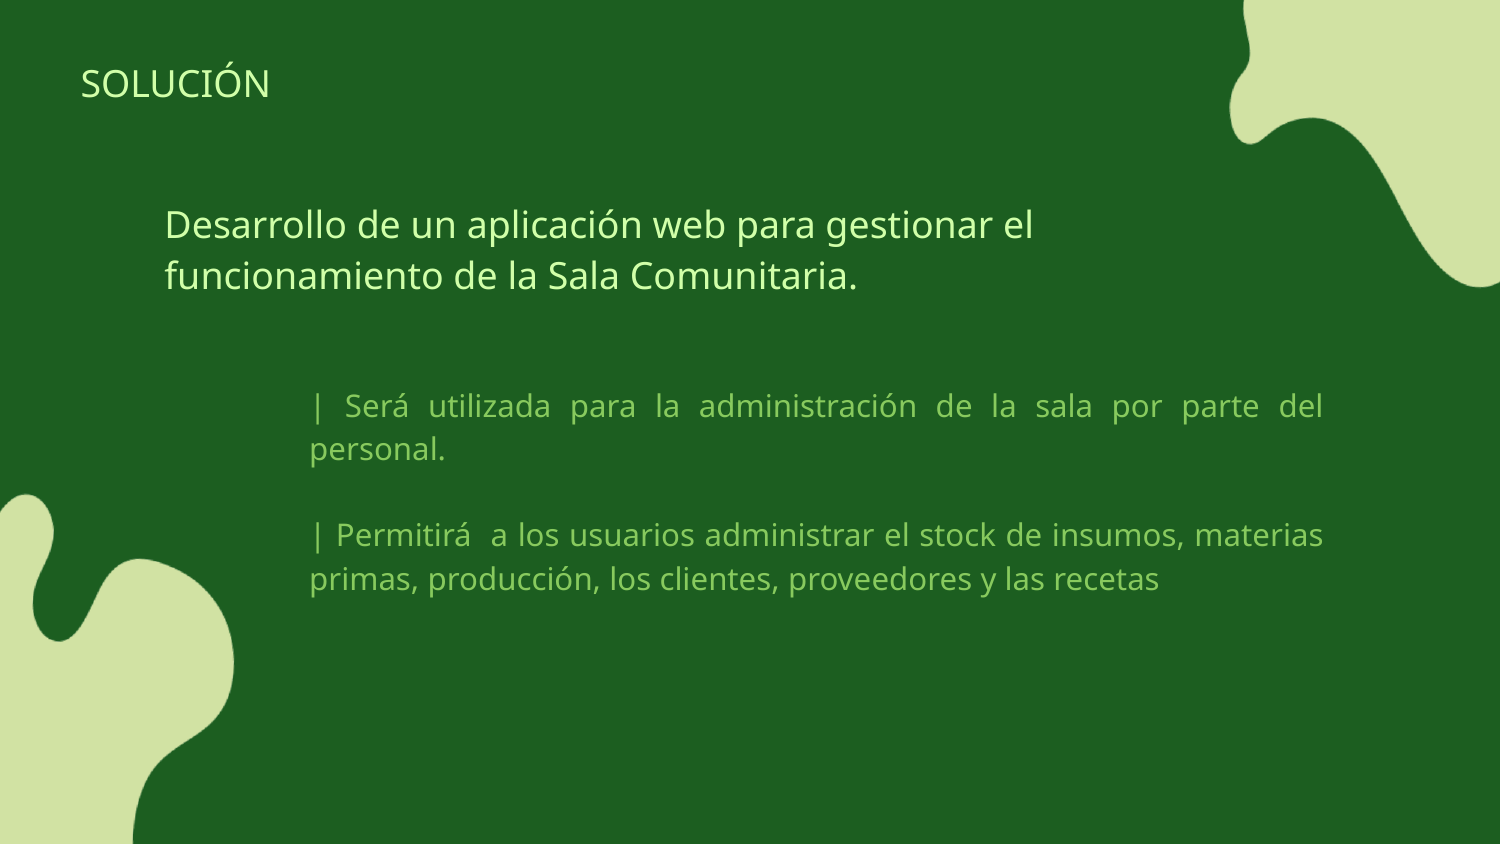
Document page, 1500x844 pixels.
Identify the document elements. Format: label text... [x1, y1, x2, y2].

picture [1105, 0, 1500, 308]
text_box | Será utilizada para la administración de la sala por parte del personal. | Permitirá a los usuarios administrar el stock de insumos, materias primas, producción, los clientes, proveedores y las recetas [294, 365, 1340, 578]
subtitle Desarrollo de un aplicación web para gestionar el funcionamiento de la Sala Comunitaria. [149, 178, 1296, 299]
title SOLUCIÓN [65, 74, 471, 120]
picture [0, 473, 327, 844]
